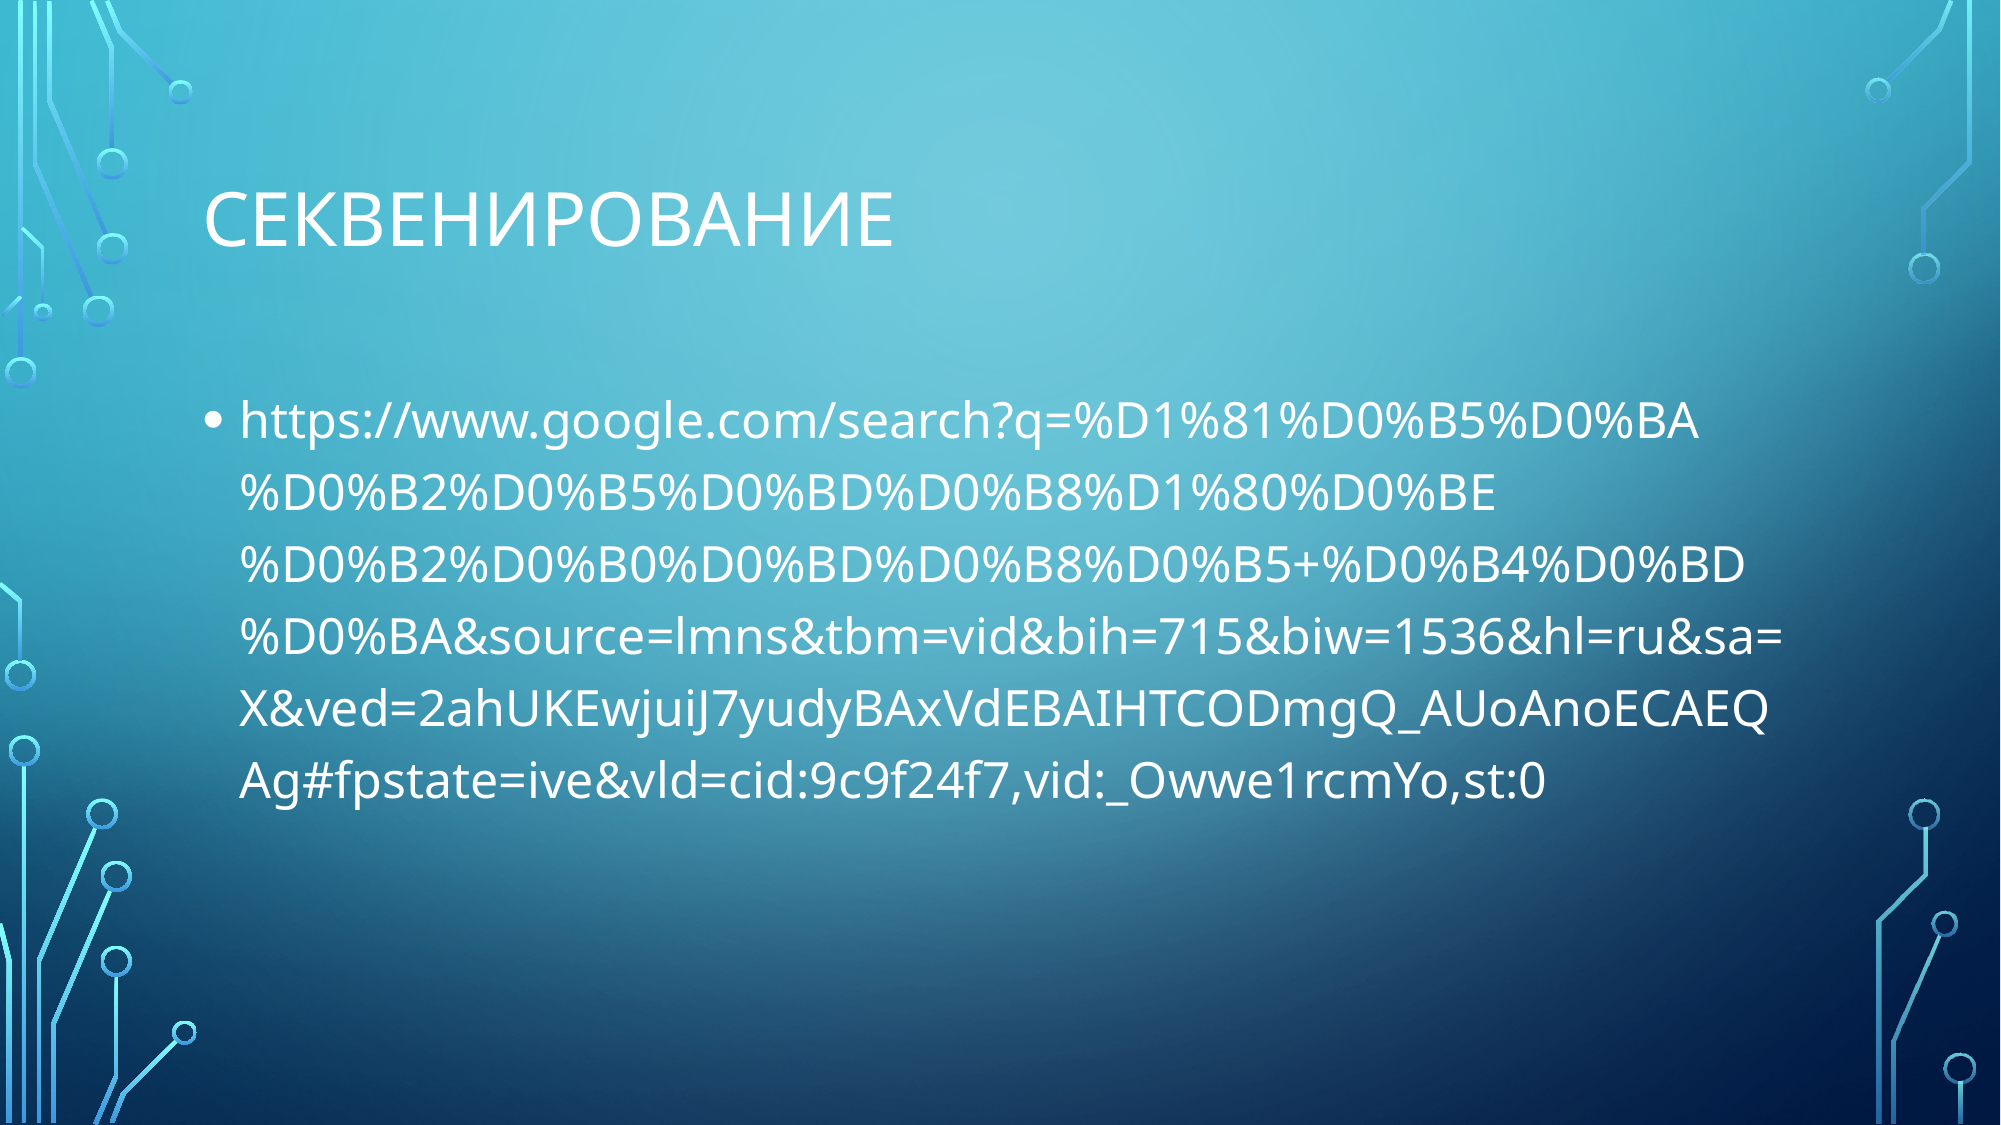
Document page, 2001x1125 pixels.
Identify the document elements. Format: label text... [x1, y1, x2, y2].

title Секвенирование [187, 101, 1813, 344]
list https://www.google.com/search?q=%D1%81%D0%B5%D0%BA%D0%B2%D0%B5%D0%BD%D0%B8%D1%80%D0%BE%D0%B2%D0%B0%D0%BD%D0%B8%D0%B5+%D0%B4%D0%BD%D0%BA&source=lmns&tbm=vid&bih=715&biw=1536&hl=ru&sa=X&ved=2ahUKEwjuiJ7yudyBAxVdEBAIHTCODmgQ_AUoAnoECAEQAg#fpstate=ive&vld=cid:9c9f24f7,vid:_Owwe1rcmYo,st:0 [187, 369, 1813, 950]
